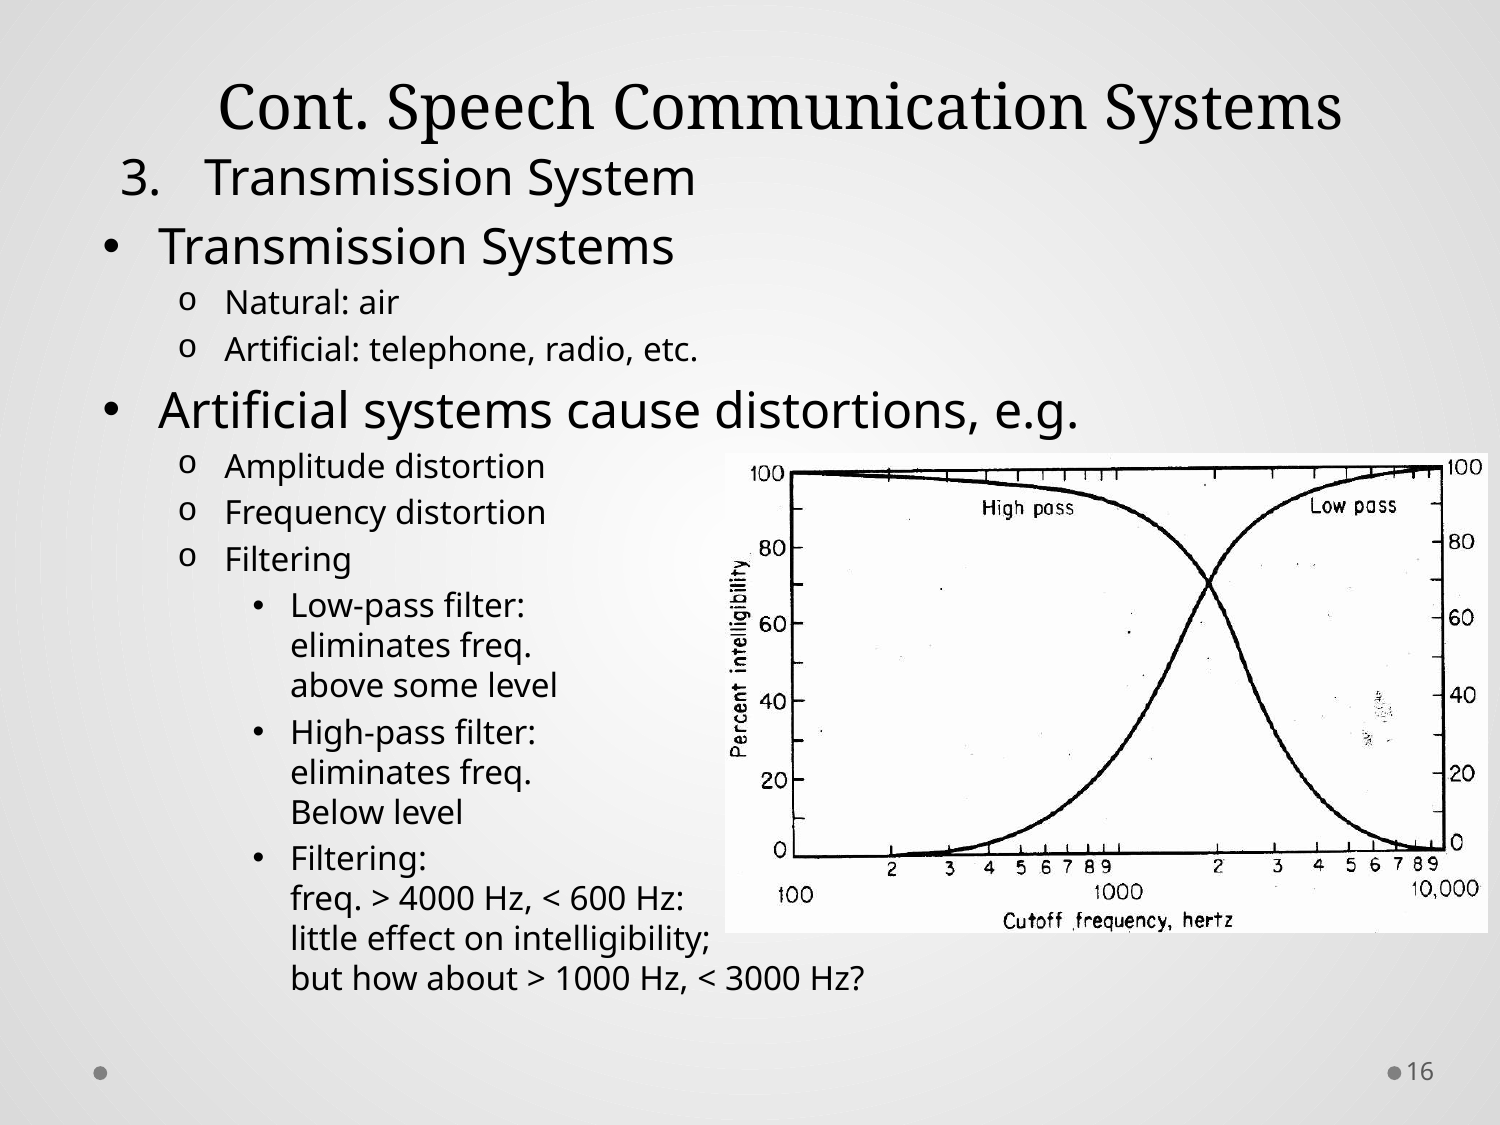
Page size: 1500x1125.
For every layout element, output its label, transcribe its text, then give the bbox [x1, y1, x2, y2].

picture [724, 452, 1488, 933]
title Cont. Speech Communication Systems [62, 50, 1500, 150]
list Transmission System Transmission Systems Natural: air Artificial: telephone, radio, etc. Artificial systems cause distortions, e.g. Amplitude distortion Frequency distortion Filtering Low-pass filter: eliminates freq. above some level High-pass filter: eliminates freq. Below level Filtering: freq. > 4000 Hz, < 600 Hz: little effect on intelligibility; but how about > 1000 Hz, < 3000 Hz? [87, 137, 1438, 1113]
slide_number 16 [1401, 1042, 1494, 1103]
